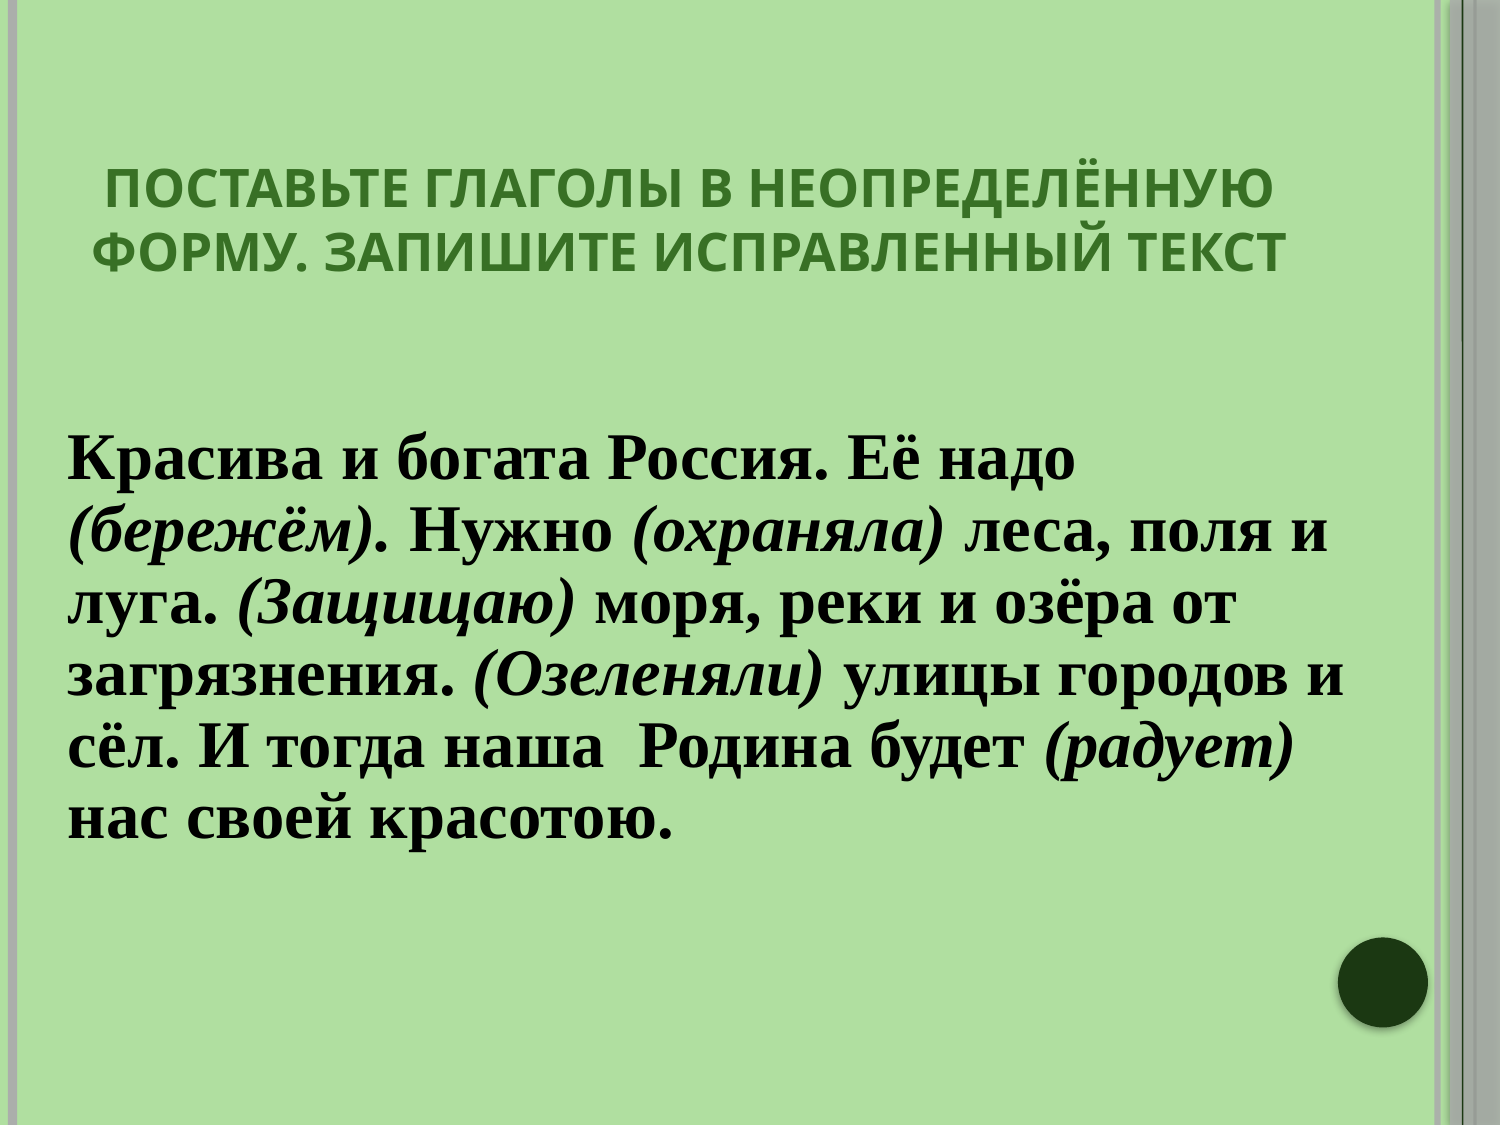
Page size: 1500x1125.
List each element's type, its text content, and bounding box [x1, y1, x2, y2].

text_box Красива и богата Россия. Её надо (бережём). Нужно (охраняла) леса, поля и луга. (Защищаю) моря, реки и озёра от загрязнения. (Озеленяли) улицы городов и сёл. И тогда наша Родина будет (радует) нас своей красотою. [53, 414, 1400, 861]
title Поставьте глаголы в неопределённую форму. Запишите исправленный текст [76, 101, 1302, 290]
